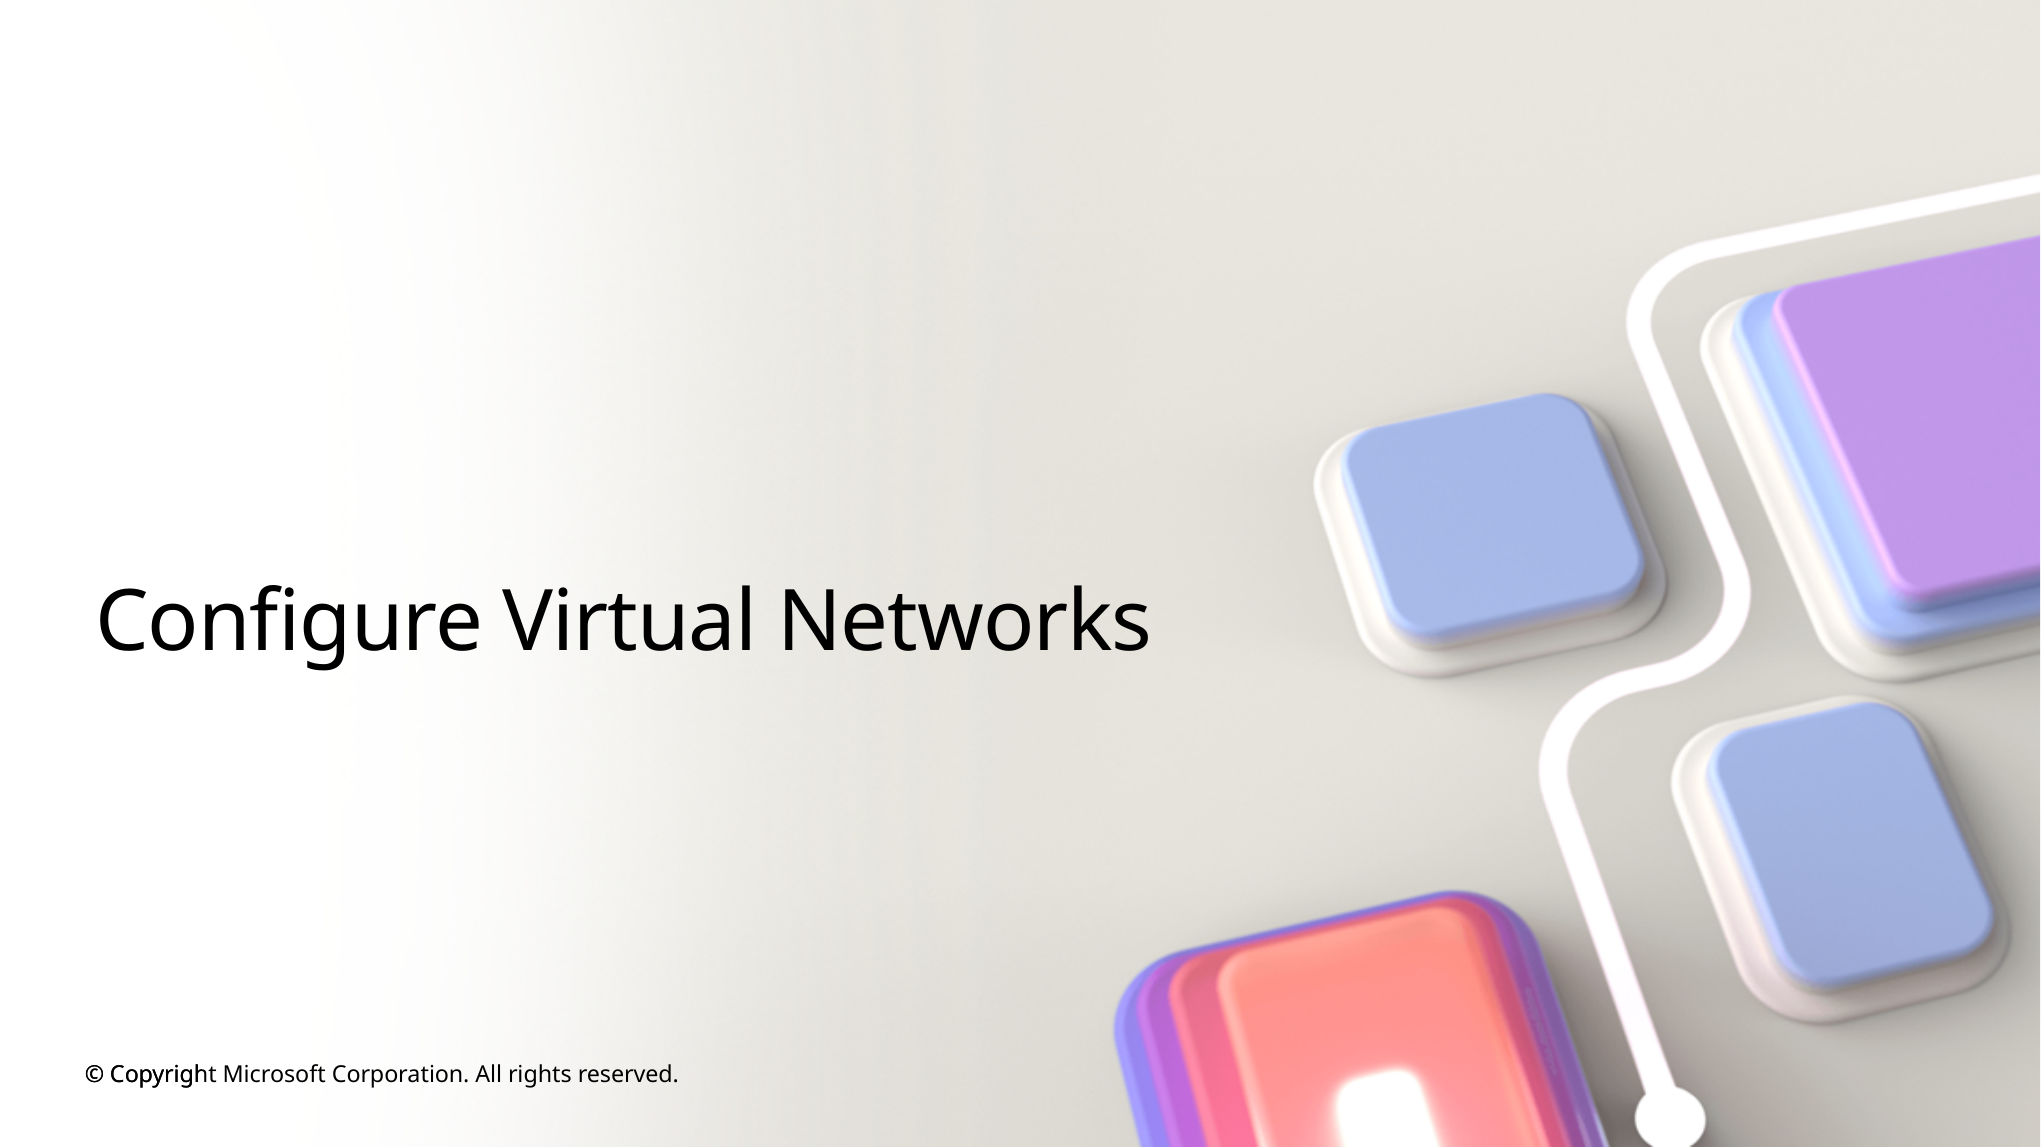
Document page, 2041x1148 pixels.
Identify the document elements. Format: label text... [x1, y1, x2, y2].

title Configure Virtual Networks [95, 576, 1158, 670]
picture [202, 0, 2041, 1147]
